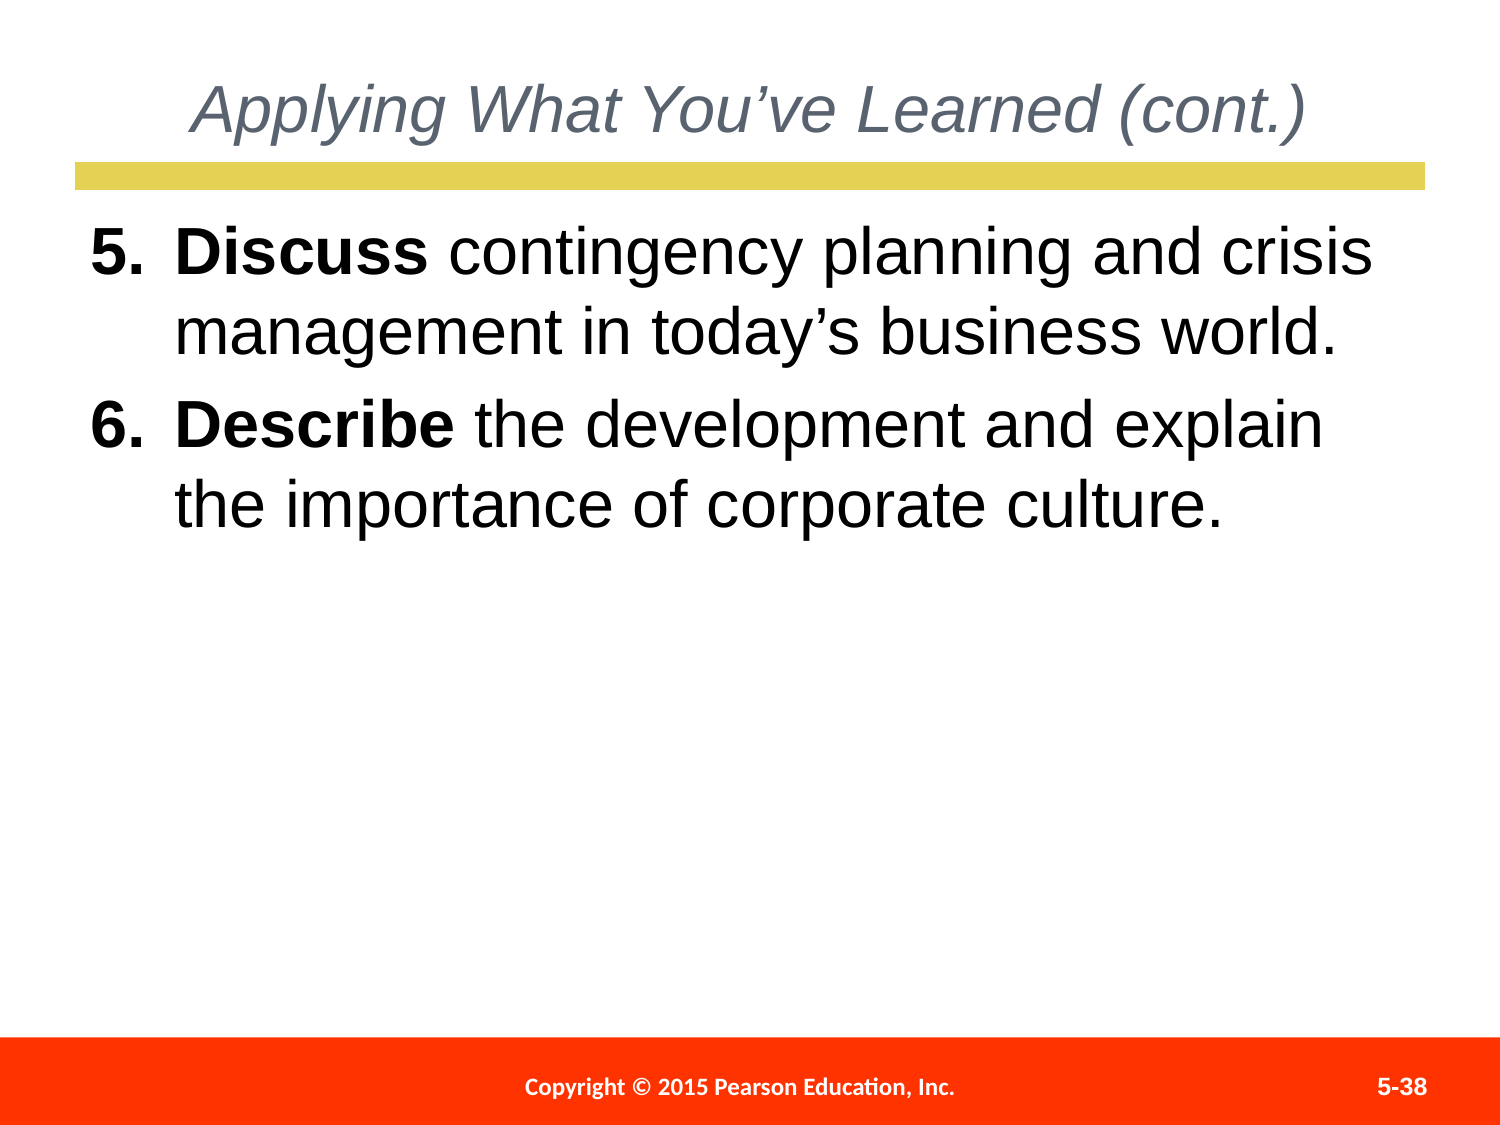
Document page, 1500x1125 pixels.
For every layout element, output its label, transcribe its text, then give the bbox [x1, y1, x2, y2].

list Discuss contingency planning and crisis management in today’s business world. Describe the development and explain the importance of corporate culture. [74, 199, 1426, 1006]
title Applying What You’ve Learned (cont.) [74, 12, 1426, 199]
